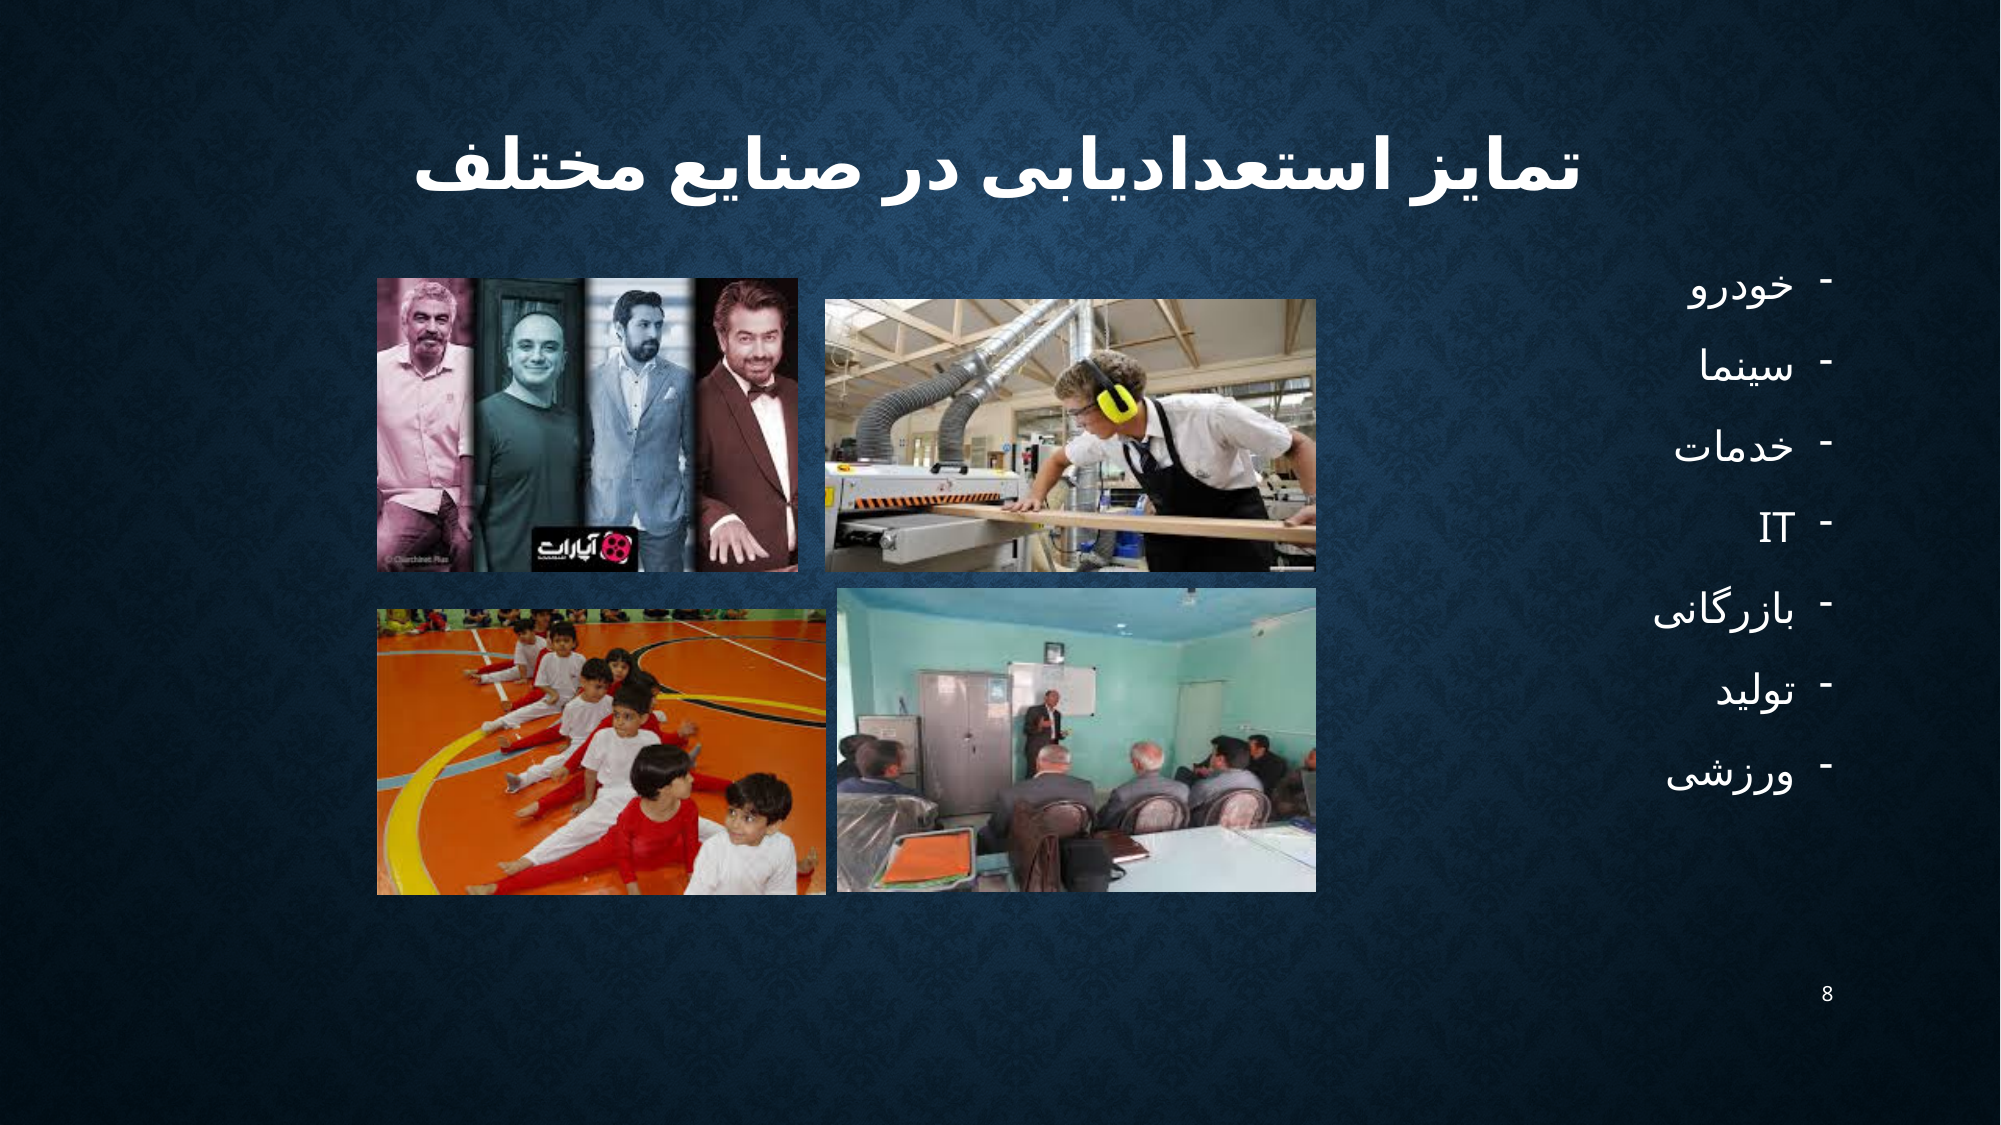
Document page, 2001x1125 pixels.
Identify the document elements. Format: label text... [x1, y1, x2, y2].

picture [824, 298, 1317, 572]
picture [376, 608, 826, 896]
slide_number 8 [1724, 965, 1849, 1025]
picture [376, 278, 799, 572]
title تمایز استعدادیابی در صنایع مختلف [149, 99, 1849, 240]
picture [837, 588, 1317, 893]
list خودرو سینما خدمات IT بازرگانی تولید ورزشی [149, 240, 1849, 994]
